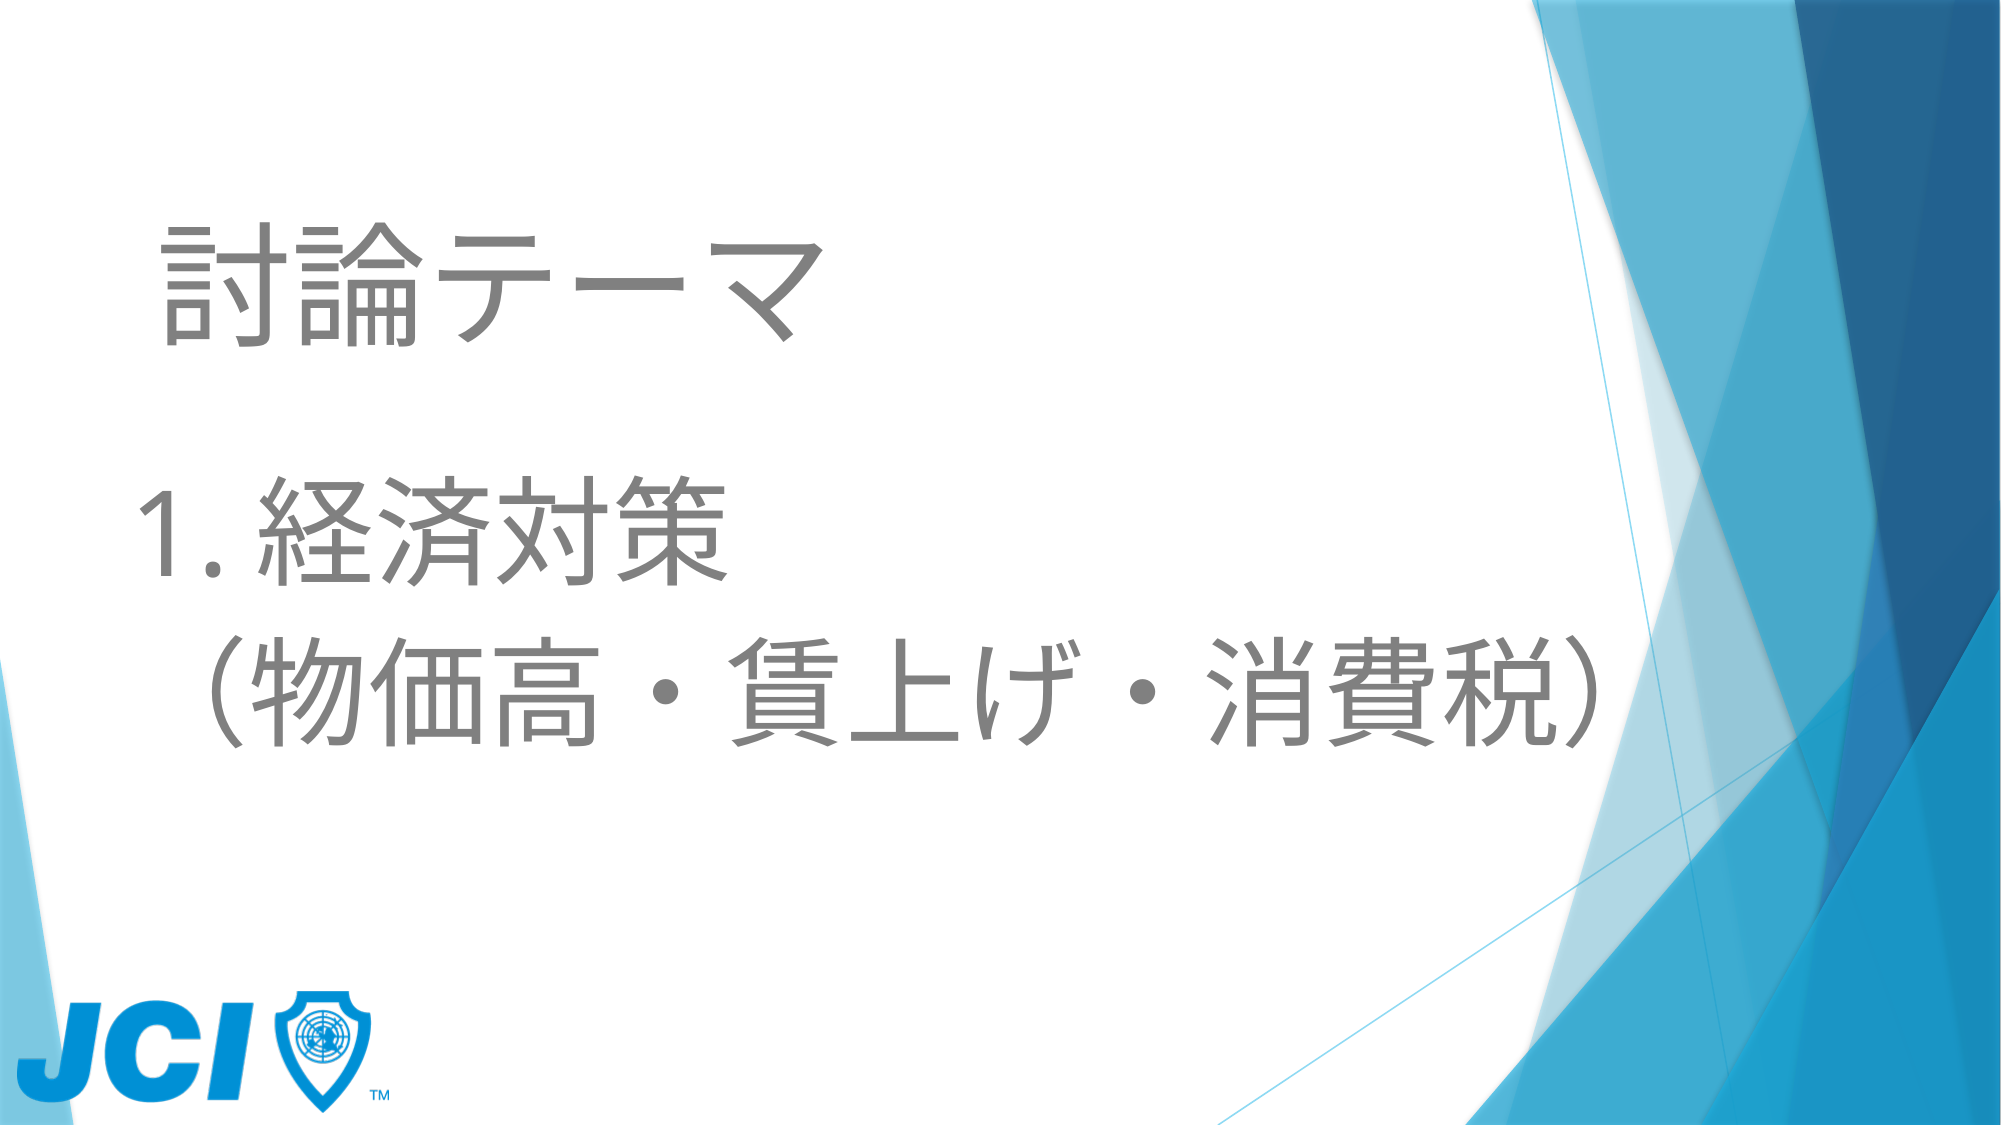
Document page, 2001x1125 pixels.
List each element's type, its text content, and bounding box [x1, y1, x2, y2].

title 討論テーマ [140, 193, 1866, 412]
picture [17, 991, 390, 1114]
list 1.経済対策 （物価高・賃上げ・消費税） [114, 450, 1930, 771]
picture [287, 1003, 358, 1095]
